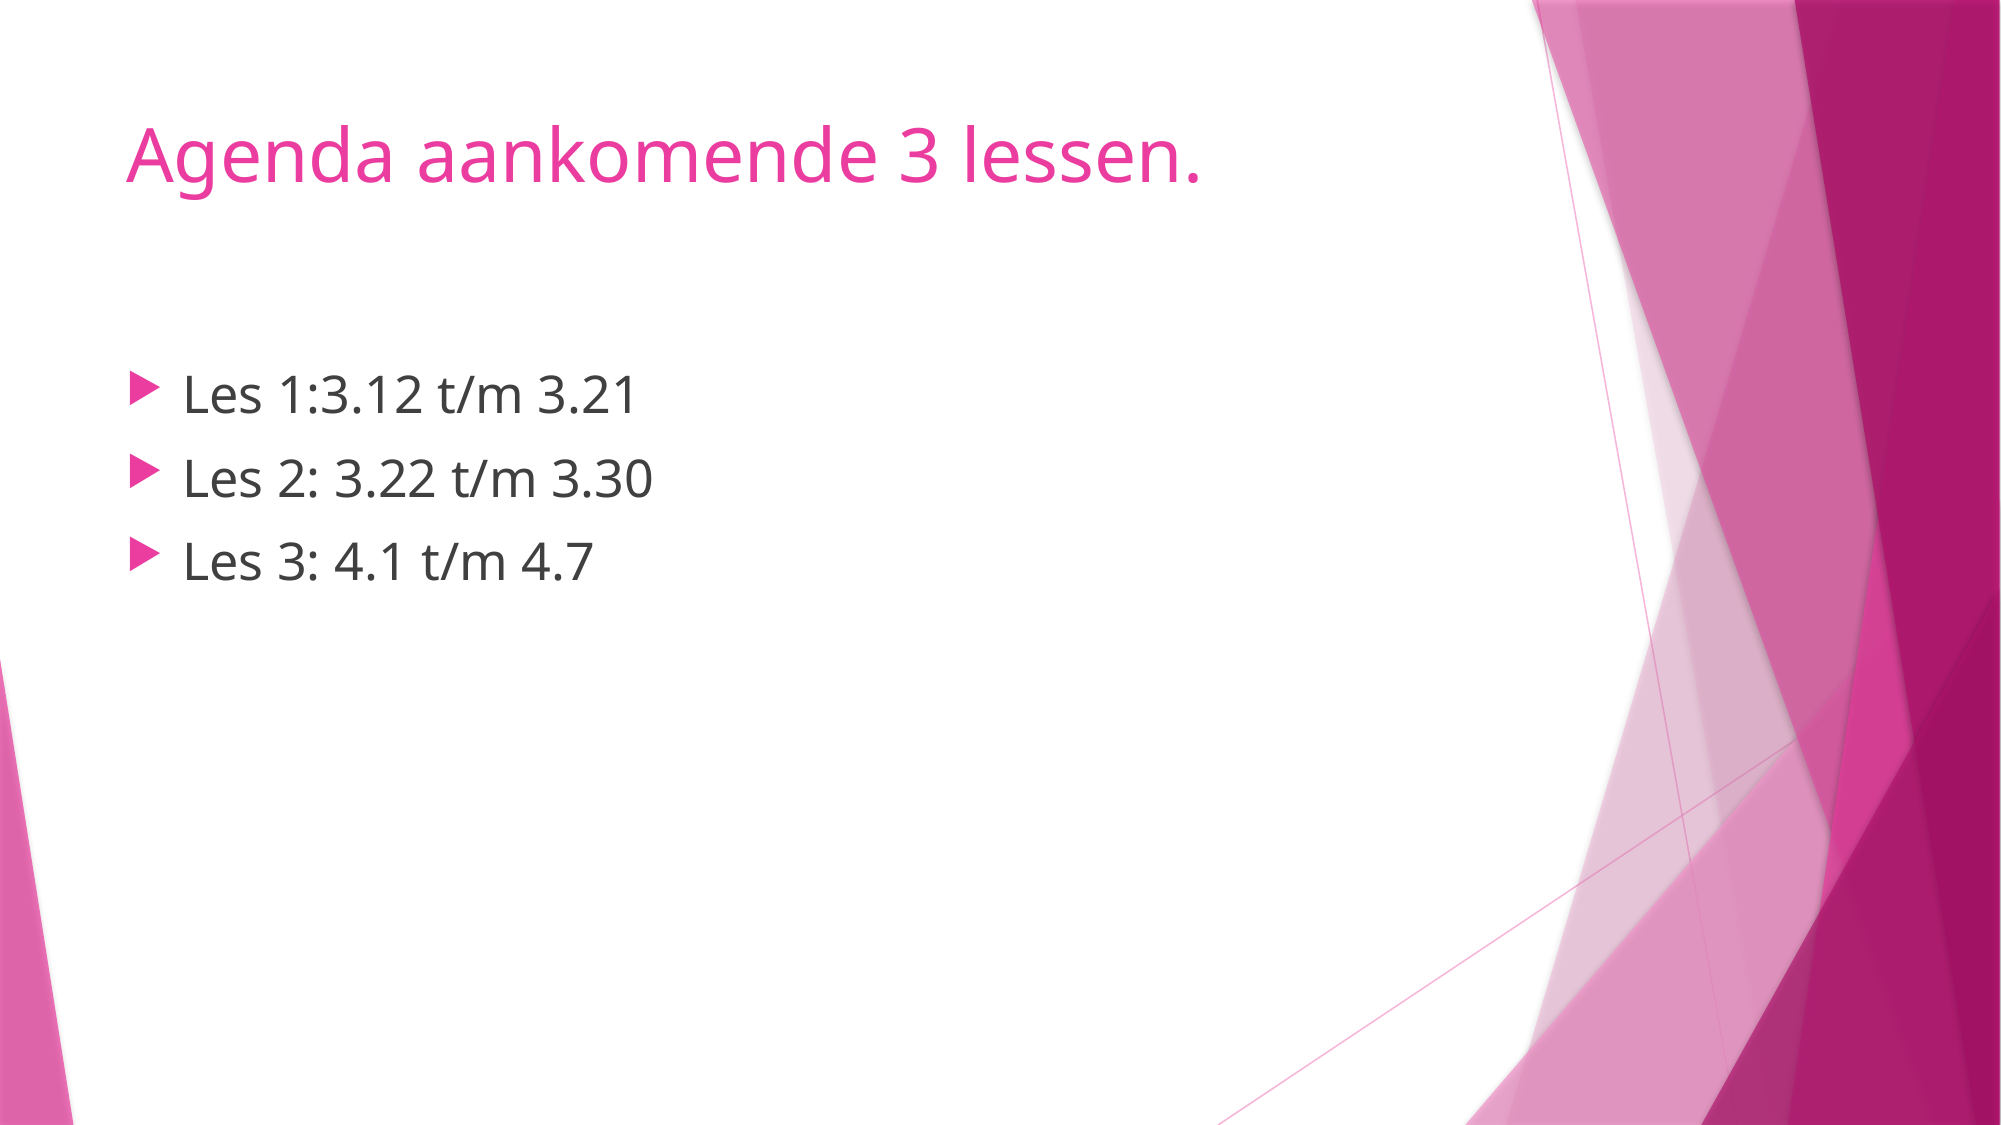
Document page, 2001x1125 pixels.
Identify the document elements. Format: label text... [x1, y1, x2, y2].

title Agenda aankomende 3 lessen. [111, 99, 1522, 317]
list Les 1:3.12 t/m 3.21 Les 2: 3.22 t/m 3.30 Les 3: 4.1 t/m 4.7 [111, 354, 1522, 992]
